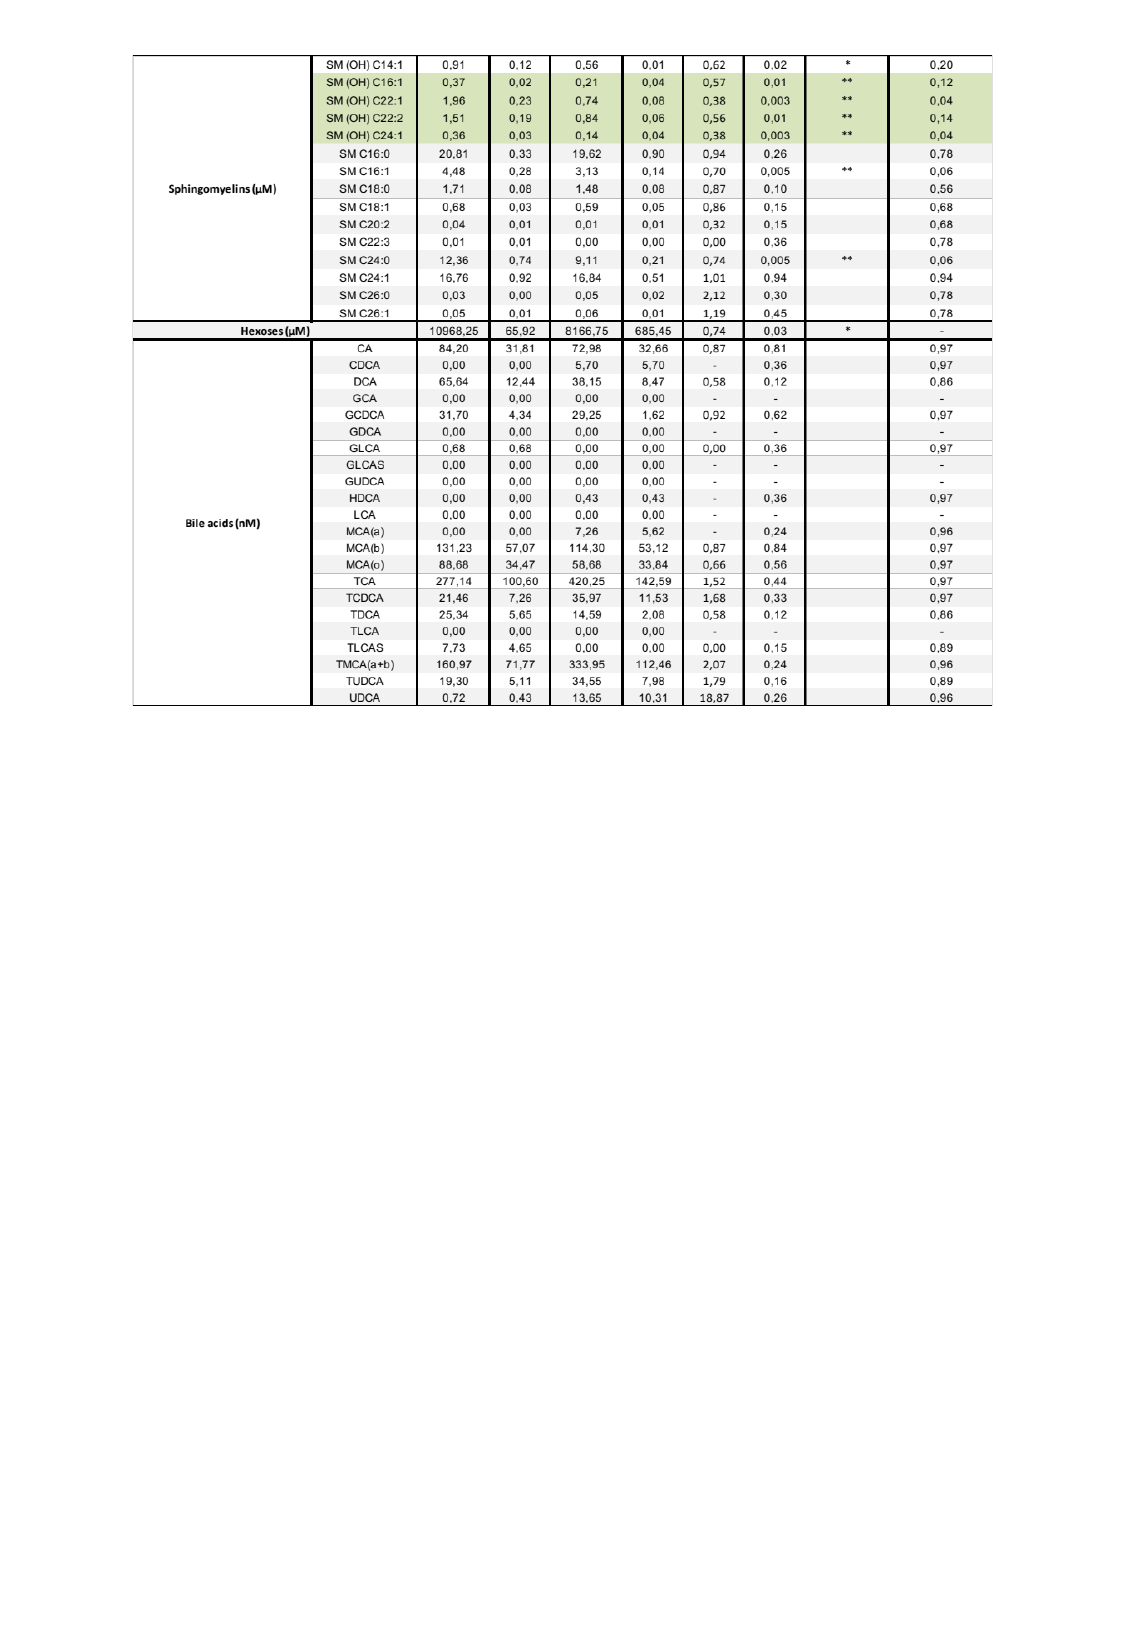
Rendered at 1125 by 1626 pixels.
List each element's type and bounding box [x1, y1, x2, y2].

picture [132, 55, 993, 706]
